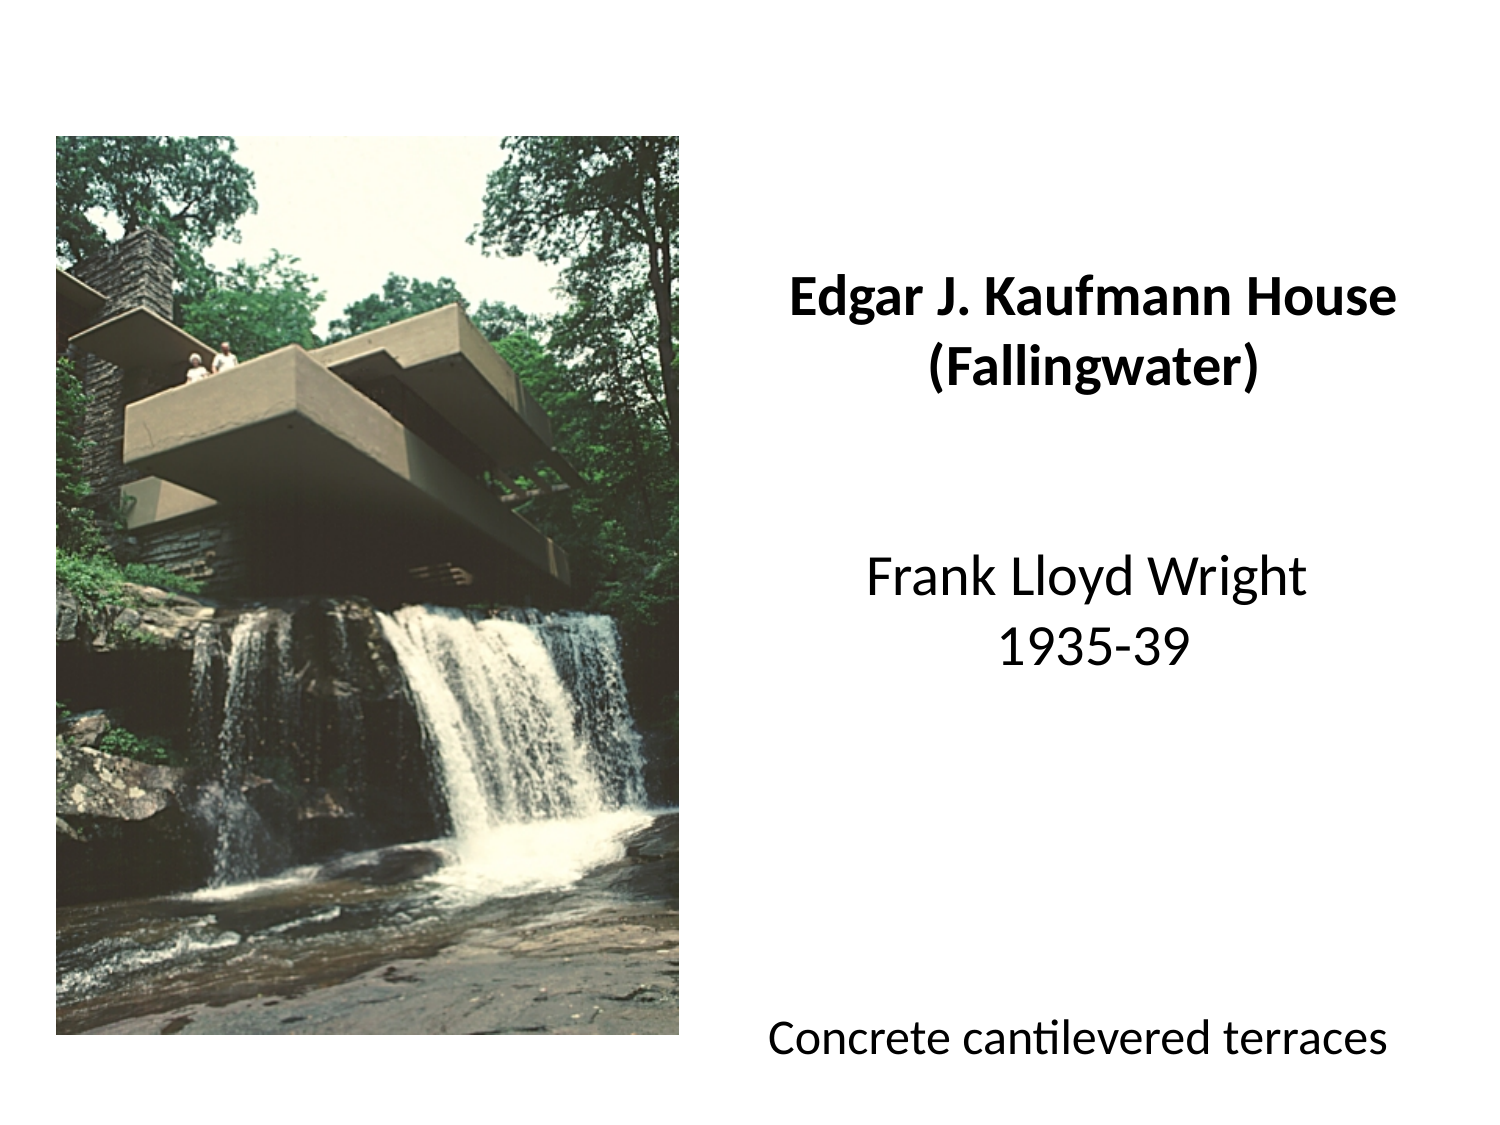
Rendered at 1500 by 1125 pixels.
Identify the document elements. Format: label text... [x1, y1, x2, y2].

picture [56, 136, 679, 1036]
text_box Edgar J. Kaufmann House (Fallingwater) Frank Lloyd Wright 1935-39 [719, 250, 1469, 685]
text_box Concrete cantilevered terraces [753, 996, 1404, 1072]
